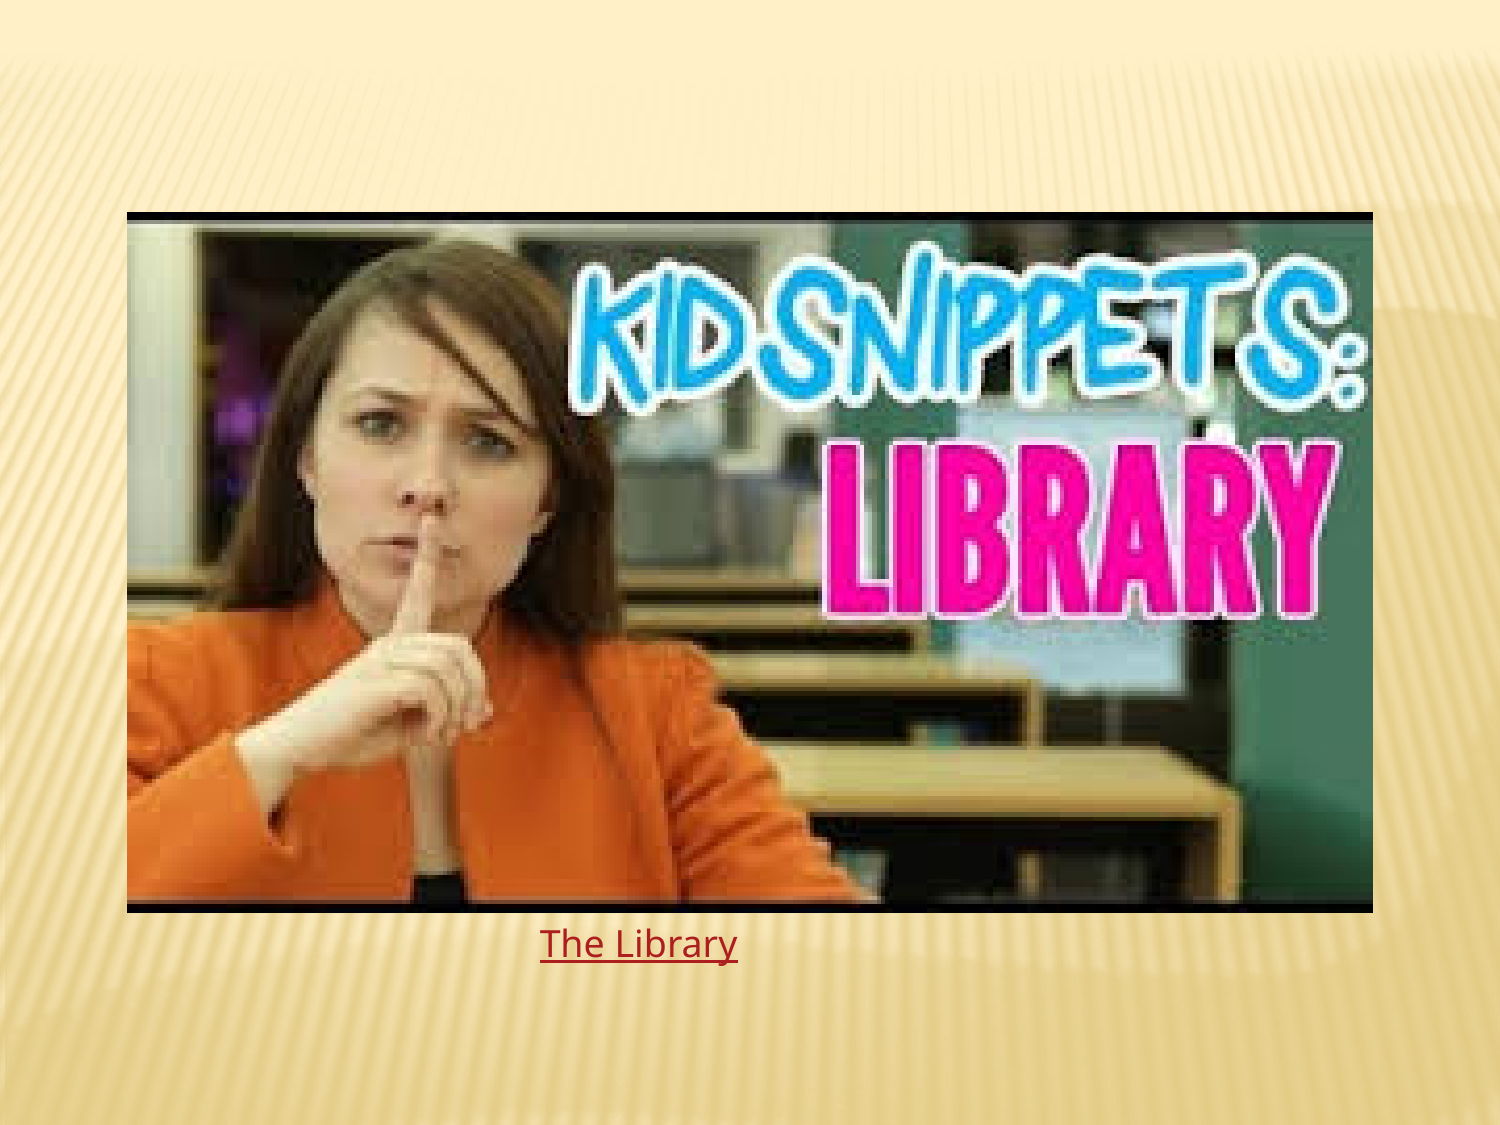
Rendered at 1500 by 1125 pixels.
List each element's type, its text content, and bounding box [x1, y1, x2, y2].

text_box The Library [525, 931, 1025, 979]
picture [126, 212, 1374, 913]
